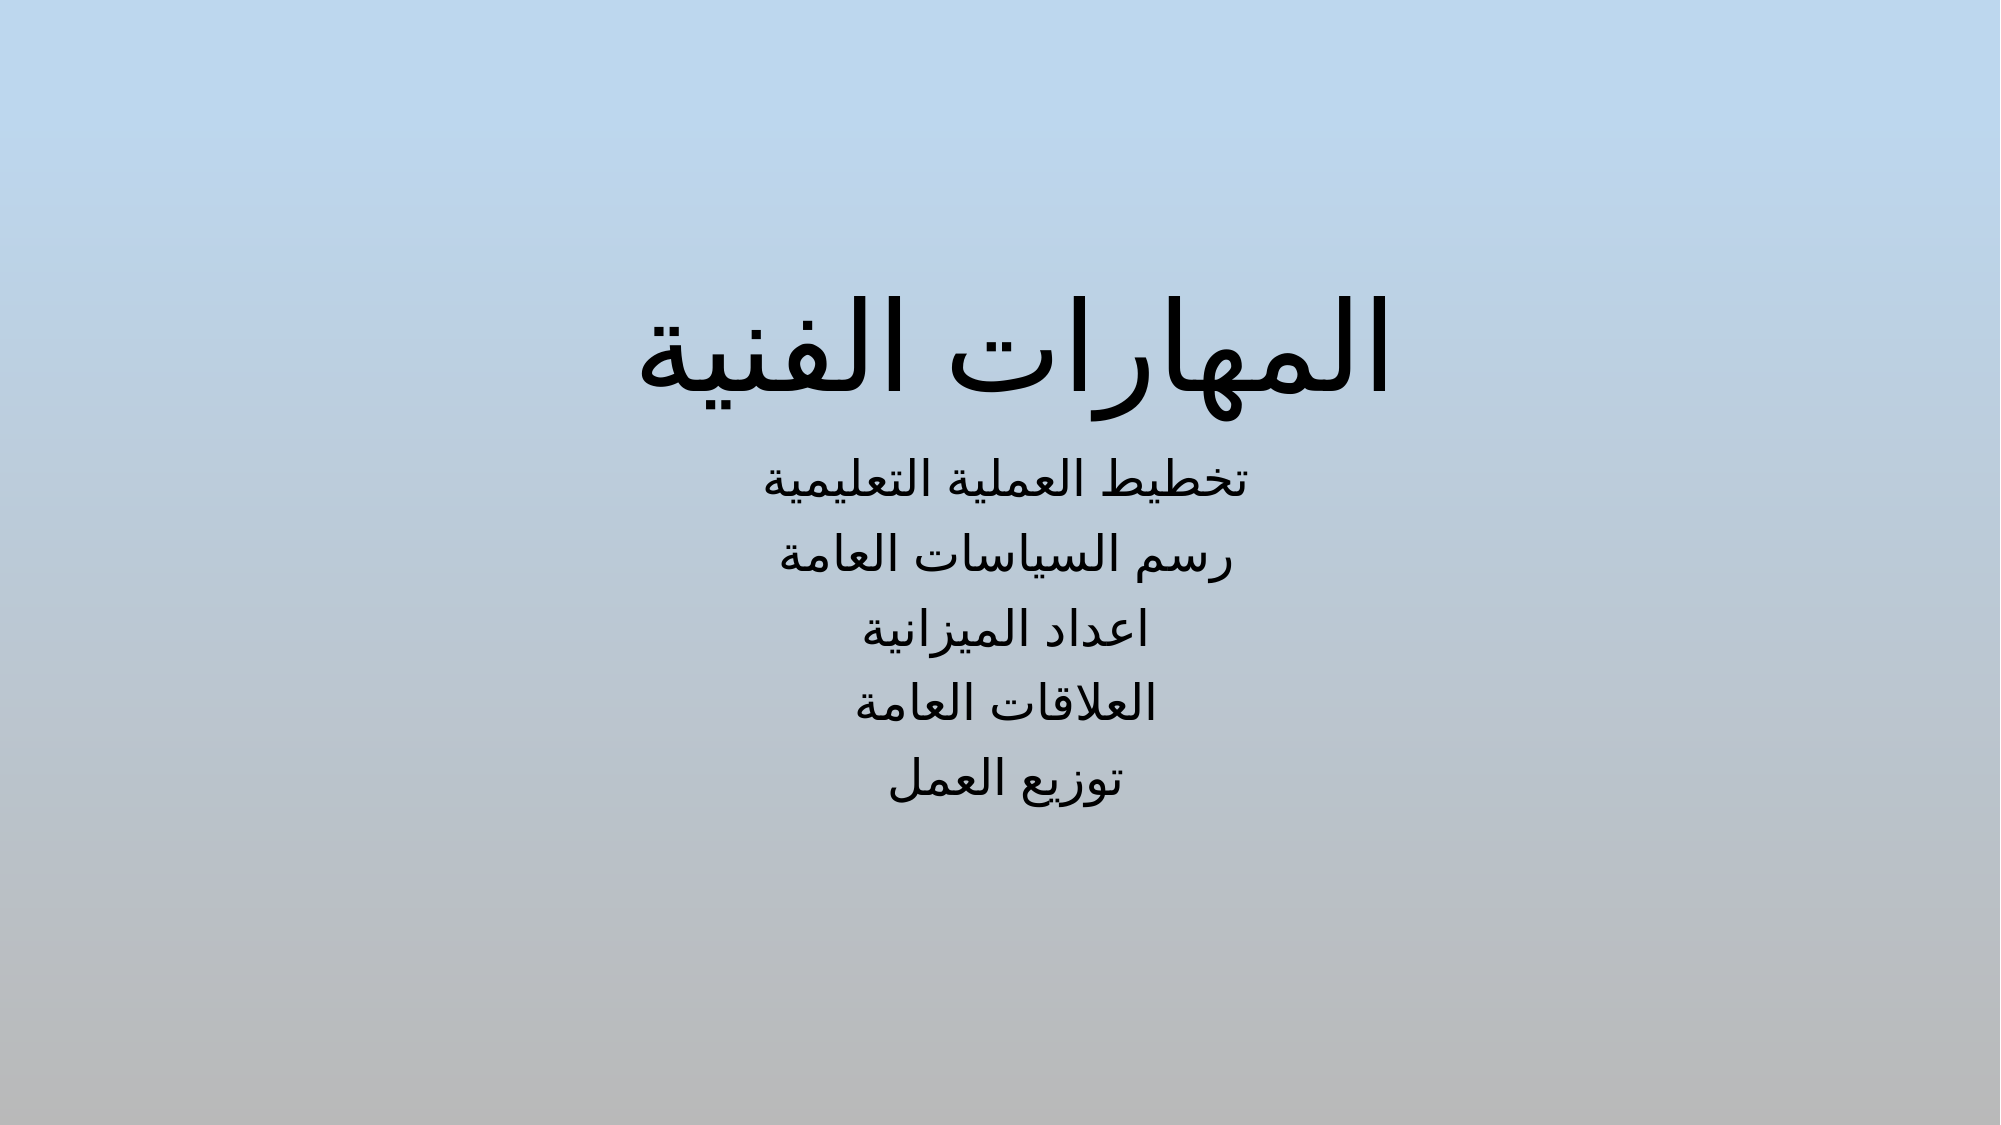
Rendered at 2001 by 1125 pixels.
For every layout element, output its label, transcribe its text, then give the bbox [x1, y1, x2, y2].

title المهارات الفنية [249, 184, 1750, 445]
subtitle تخطيط العملية التعليمية رسم السياسات العامة اعداد الميزانية العلاقات العامة توزيع العمل [249, 445, 1750, 863]
